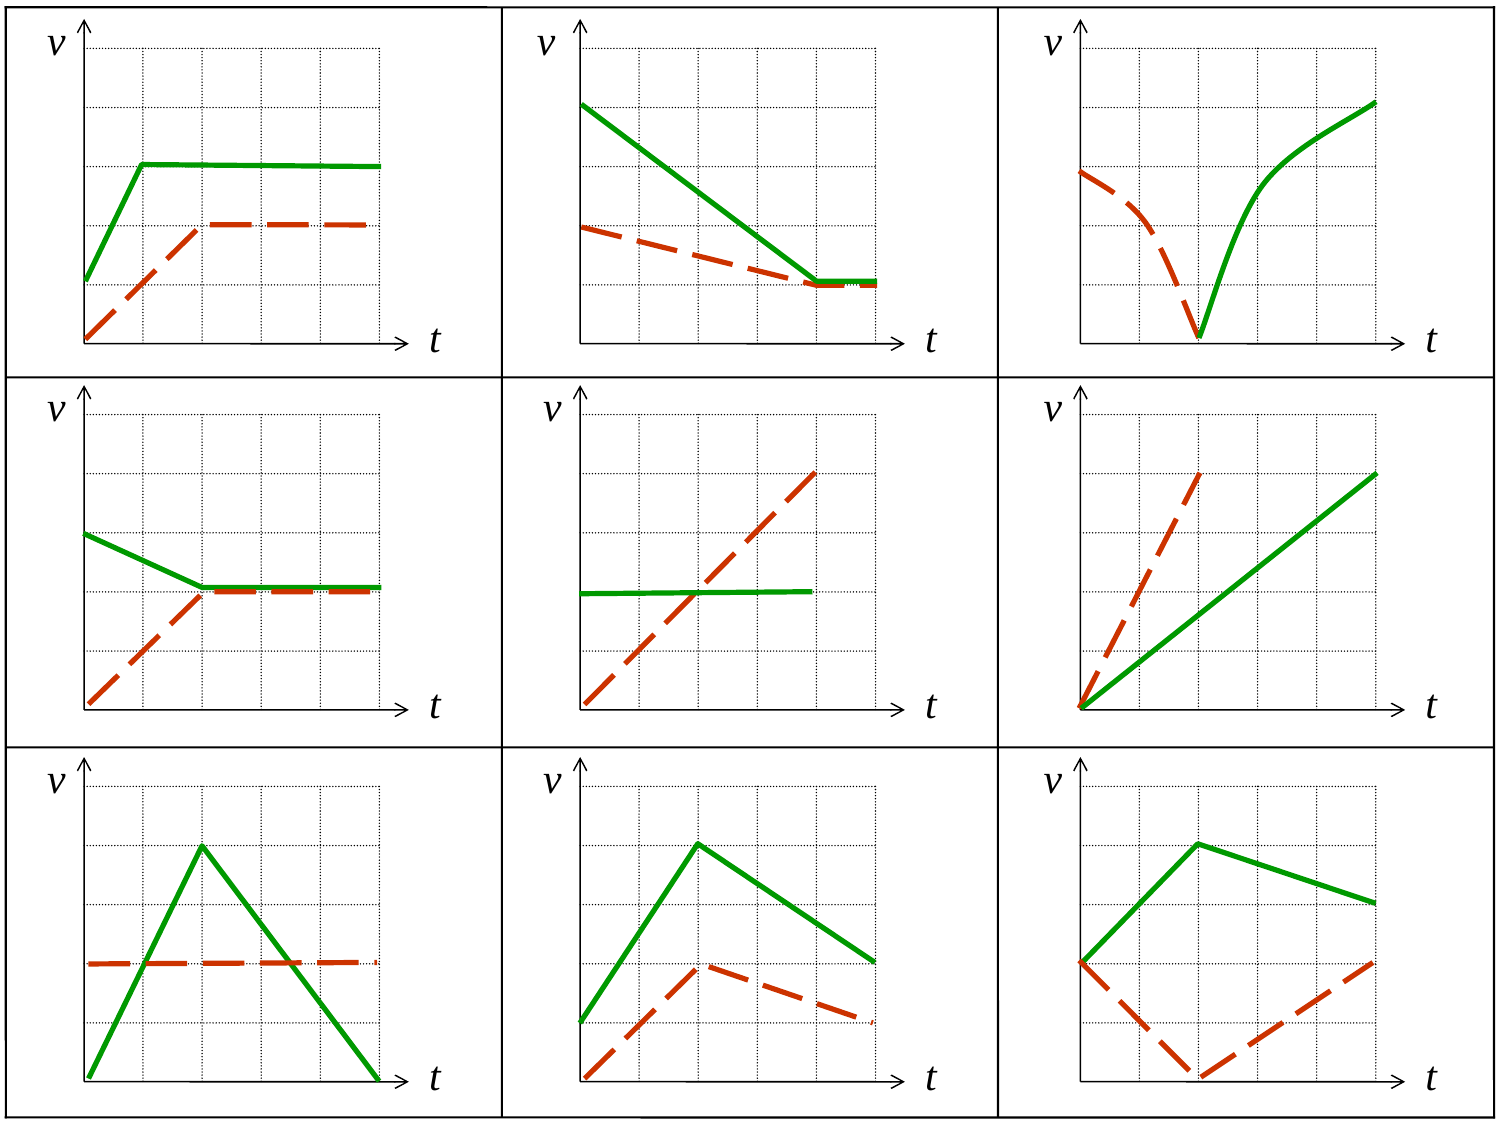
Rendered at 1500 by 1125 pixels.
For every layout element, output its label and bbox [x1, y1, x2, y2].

text_box [5, 6, 1495, 1118]
